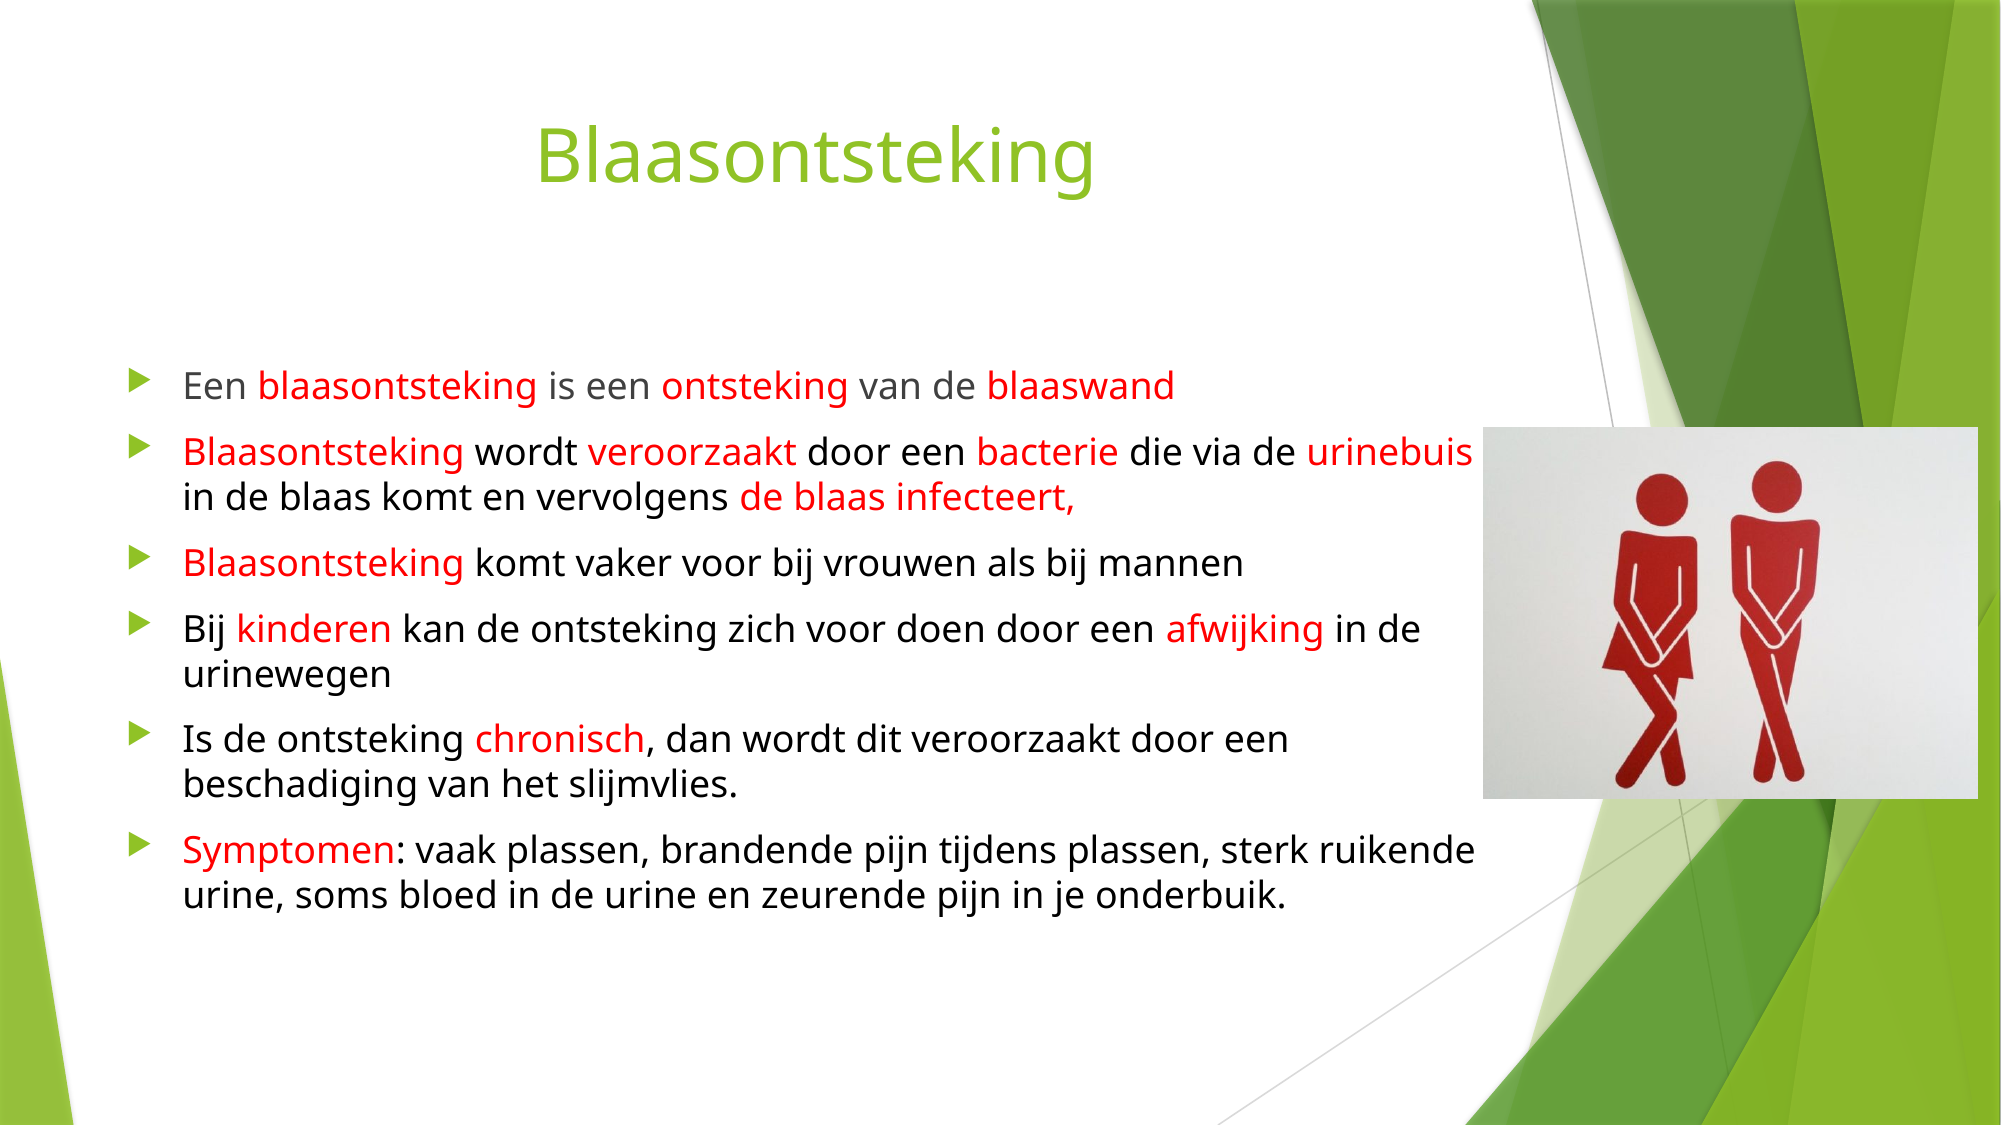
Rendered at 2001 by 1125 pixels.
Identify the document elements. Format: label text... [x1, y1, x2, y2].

title Blaasontsteking [111, 99, 1522, 317]
list Een blaasontsteking is een ontsteking van de blaaswand Blaasontsteking wordt veroorzaakt door een bacterie die via de urinebuis in de blaas komt en vervolgens de blaas infecteert, Blaasontsteking komt vaker voor bij vrouwen als bij mannen Bij kinderen kan de ontsteking zich voor doen door een afwijking in de urinewegen Is de ontsteking chronisch, dan wordt dit veroorzaakt door een beschadiging van het slijmvlies. Symptomen: vaak plassen, brandende pijn tijdens plassen, sterk ruikende urine, soms bloed in de urine en zeurende pijn in je onderbuik. [111, 354, 1522, 992]
picture [1482, 427, 1979, 800]
